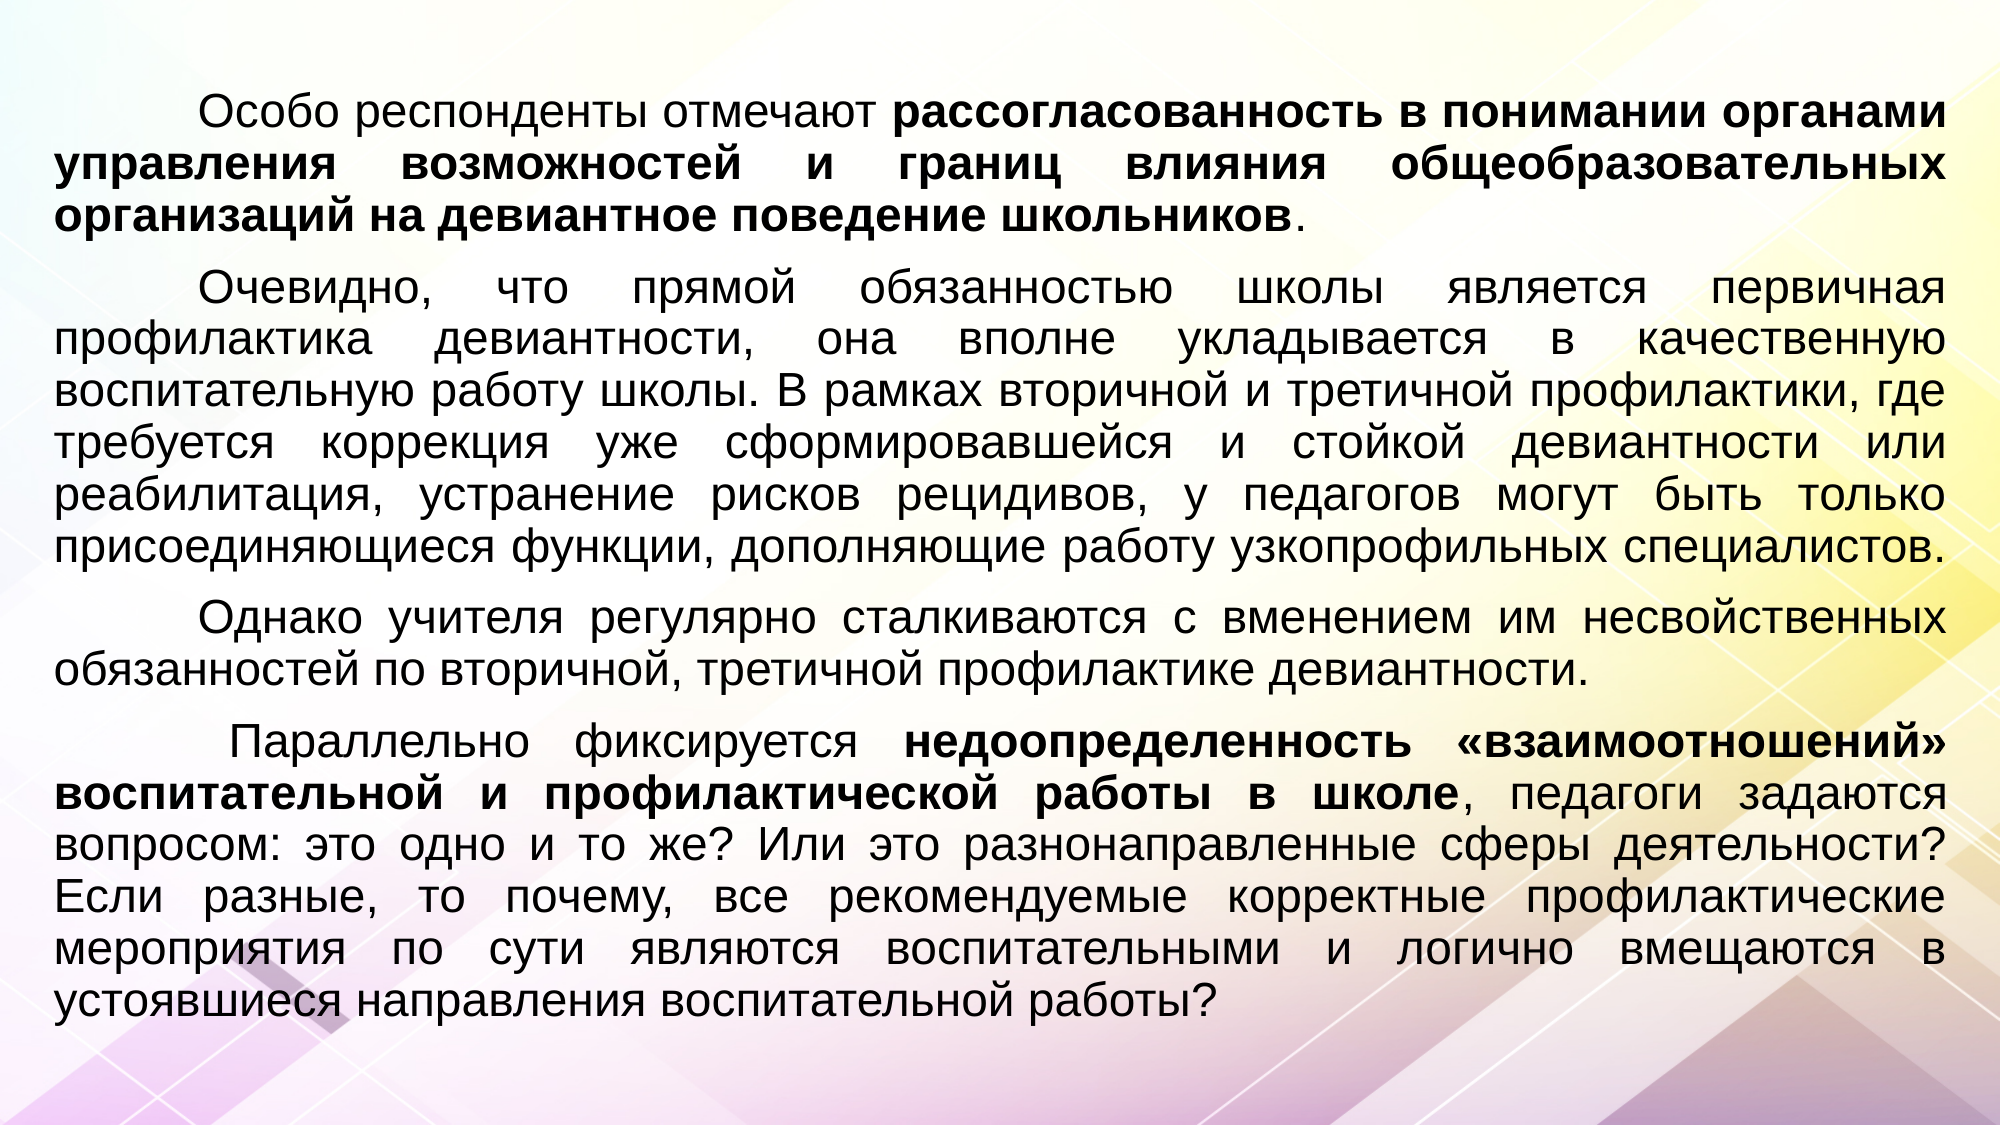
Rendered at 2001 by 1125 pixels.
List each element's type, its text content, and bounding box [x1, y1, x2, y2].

picture [0, 0, 2000, 1125]
list Особо респонденты отмечают рассогласованность в понимании органами управления возможностей и границ влияния общеобразовательных организаций на девиантное поведение школьников. Очевидно, что прямой обязанностью школы является первичная профилактика девиантности, она вполне укладывается в качественную воспитательную работу школы. В рамках вторичной и третичной профилактики, где требуется коррекция уже сформировавшейся и стойкой девиантности или реабилитация, устранение рисков рецидивов, у педагогов могут быть только присоединяющиеся функции, дополняющие работу узкопрофильных специалистов. Однако учителя регулярно сталкиваются с вменением им несвойственных обязанностей по вторичной, третичной профилактике девиантности. Параллельно фиксируется недоопределенность «взаимоотношений» воспитательной и профилактической работы в школе, педагоги задаются вопросом: это одно и то же? Или это разнонаправленные сферы деятельности? Если разные, то почему, все рекомендуемые корректные профилактические мероприятия по сути являются воспитательными и логично вмещаются в устоявшиеся направления воспитательной работы? [38, 78, 1964, 1072]
